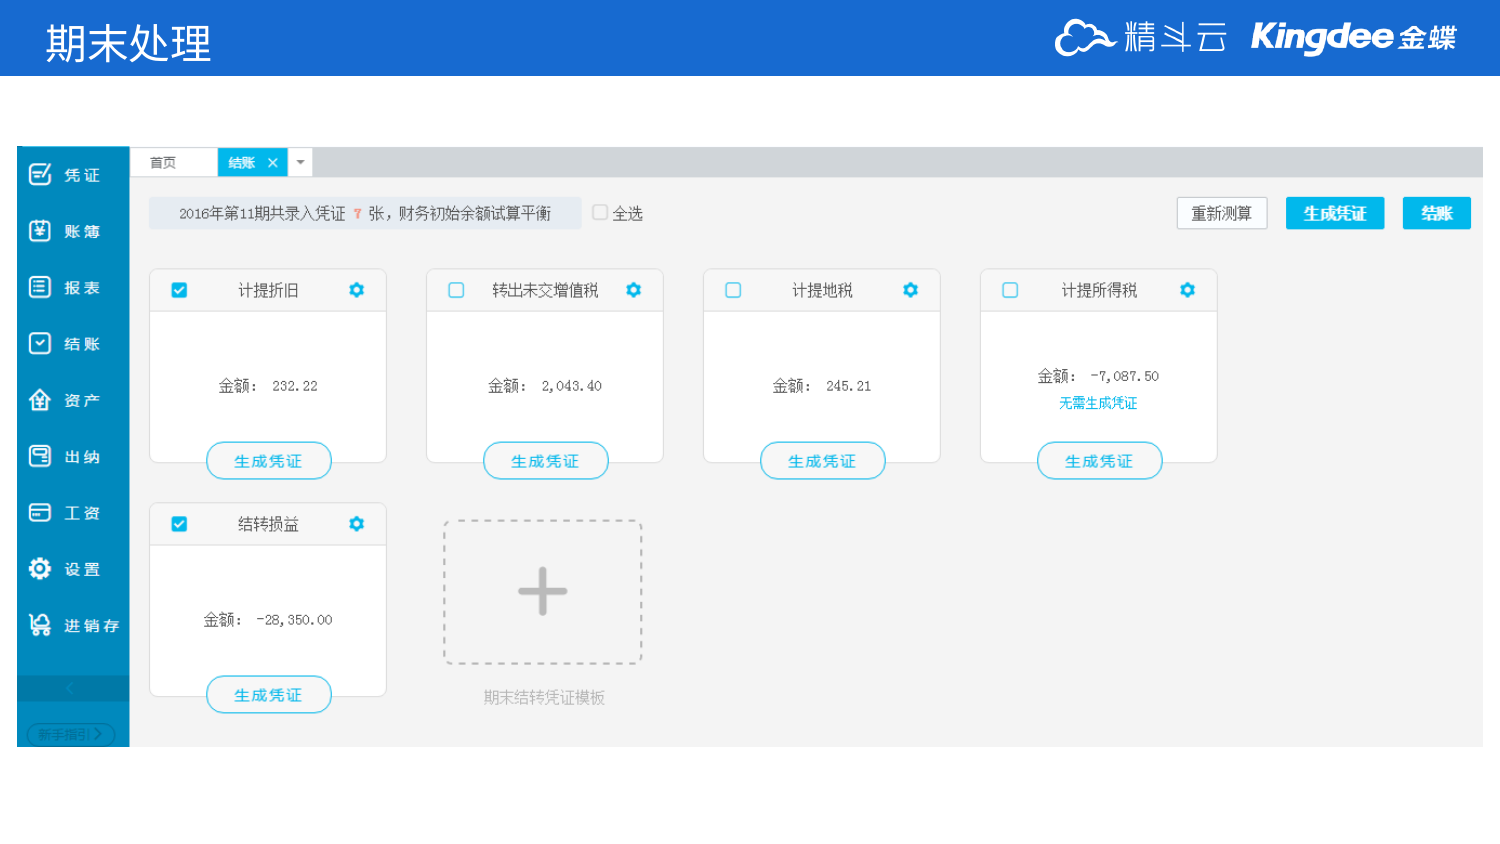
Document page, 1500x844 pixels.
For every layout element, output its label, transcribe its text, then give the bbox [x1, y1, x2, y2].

picture [29, 504, 51, 521]
picture [65, 338, 79, 350]
picture [66, 226, 79, 237]
picture [86, 563, 99, 575]
picture [29, 445, 51, 467]
picture [30, 614, 51, 636]
picture [105, 620, 118, 632]
picture [29, 558, 51, 580]
picture [85, 226, 99, 237]
picture [66, 621, 70, 632]
picture [29, 276, 51, 298]
picture [29, 164, 51, 185]
picture [29, 333, 51, 354]
picture [66, 395, 79, 406]
picture [67, 567, 78, 575]
picture [85, 338, 96, 350]
picture [1200, 0, 1487, 69]
picture [71, 620, 77, 629]
picture [29, 389, 51, 411]
picture [23, 145, 1484, 747]
picture [29, 220, 50, 242]
picture [85, 451, 99, 463]
title 期末处理 [30, 0, 1200, 86]
picture [85, 620, 99, 631]
picture [66, 169, 78, 179]
picture [67, 282, 79, 294]
picture [86, 282, 98, 289]
picture [86, 507, 98, 519]
